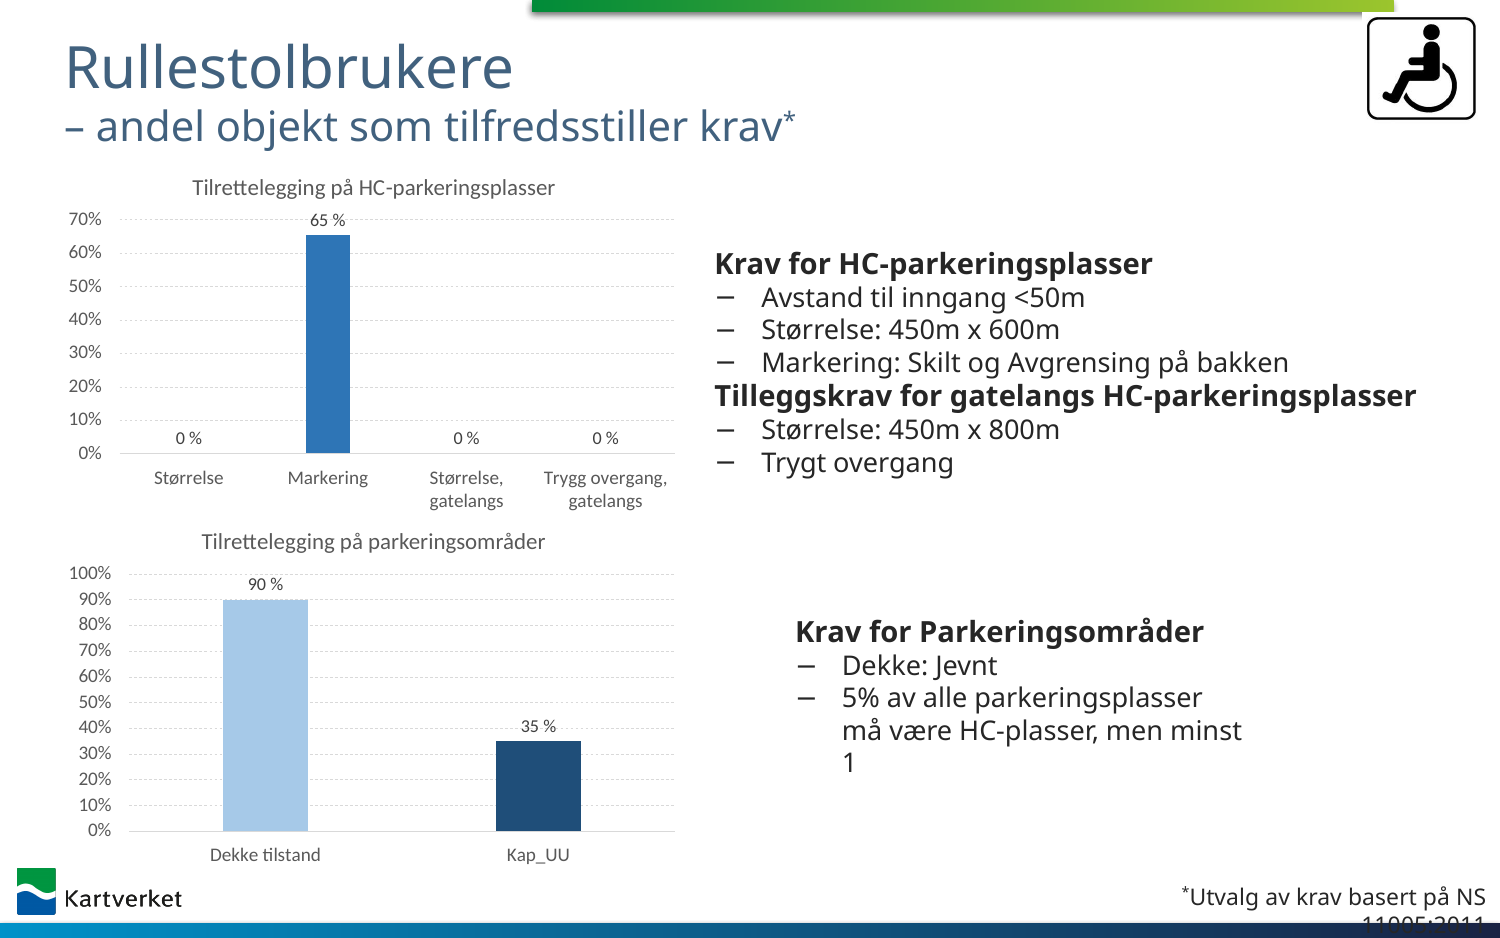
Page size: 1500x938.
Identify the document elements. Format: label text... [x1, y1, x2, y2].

picture [62, 520, 686, 874]
text_box Krav for HC-parkeringsplasser Avstand til inngang <50m Størrelse: 450m x 600m Markering: Skilt og Avgrensing på bakken Tilleggskrav for gatelangs HC-parkeringsplasser Størrelse: 450m x 800m Trygt overgang [699, 237, 1433, 485]
text_box Rullestolbrukere – andel objekt som tilfredsstiller krav* [49, 25, 1431, 158]
picture [1362, 12, 1481, 126]
text_box Krav for Parkeringsområder Dekke: Jevnt 5% av alle parkeringsplasser må være HC-plasser, men minst 1 [780, 605, 1261, 786]
text_box *Utvalg av krav basert på NS 11005:2011 [1068, 873, 1500, 938]
picture [62, 166, 686, 519]
